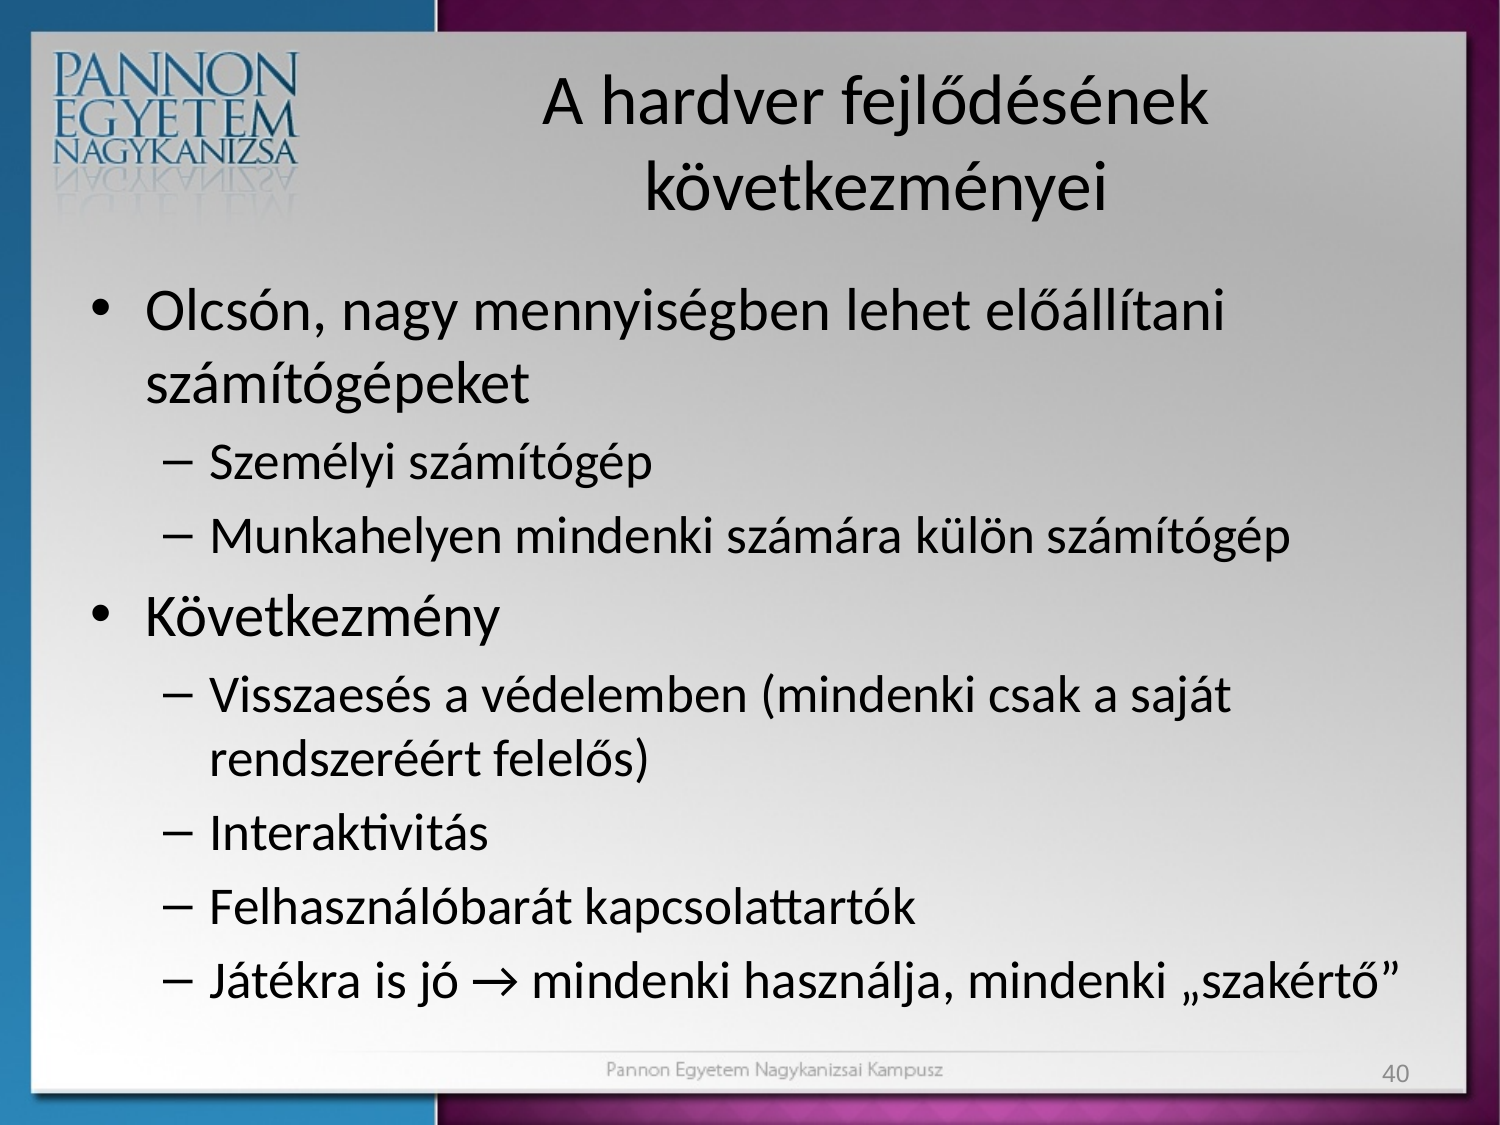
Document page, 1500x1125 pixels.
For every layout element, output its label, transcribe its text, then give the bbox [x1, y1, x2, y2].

list Olcsón, nagy mennyiségben lehet előállítani számítógépeket Személyi számítógép Munkahelyen mindenki számára külön számítógép Következmény Visszaesés a védelemben (mindenki csak a saját rendszeréért felelős) Interaktivitás Felhasználóbarát kapcsolattartók Játékra is jó → mindenki használja, mindenki „szakértő” [75, 262, 1425, 1075]
picture [0, 0, 1500, 1125]
slide_number 40 [1074, 1042, 1425, 1103]
title A hardver fejlődésének következményei [328, 45, 1425, 233]
